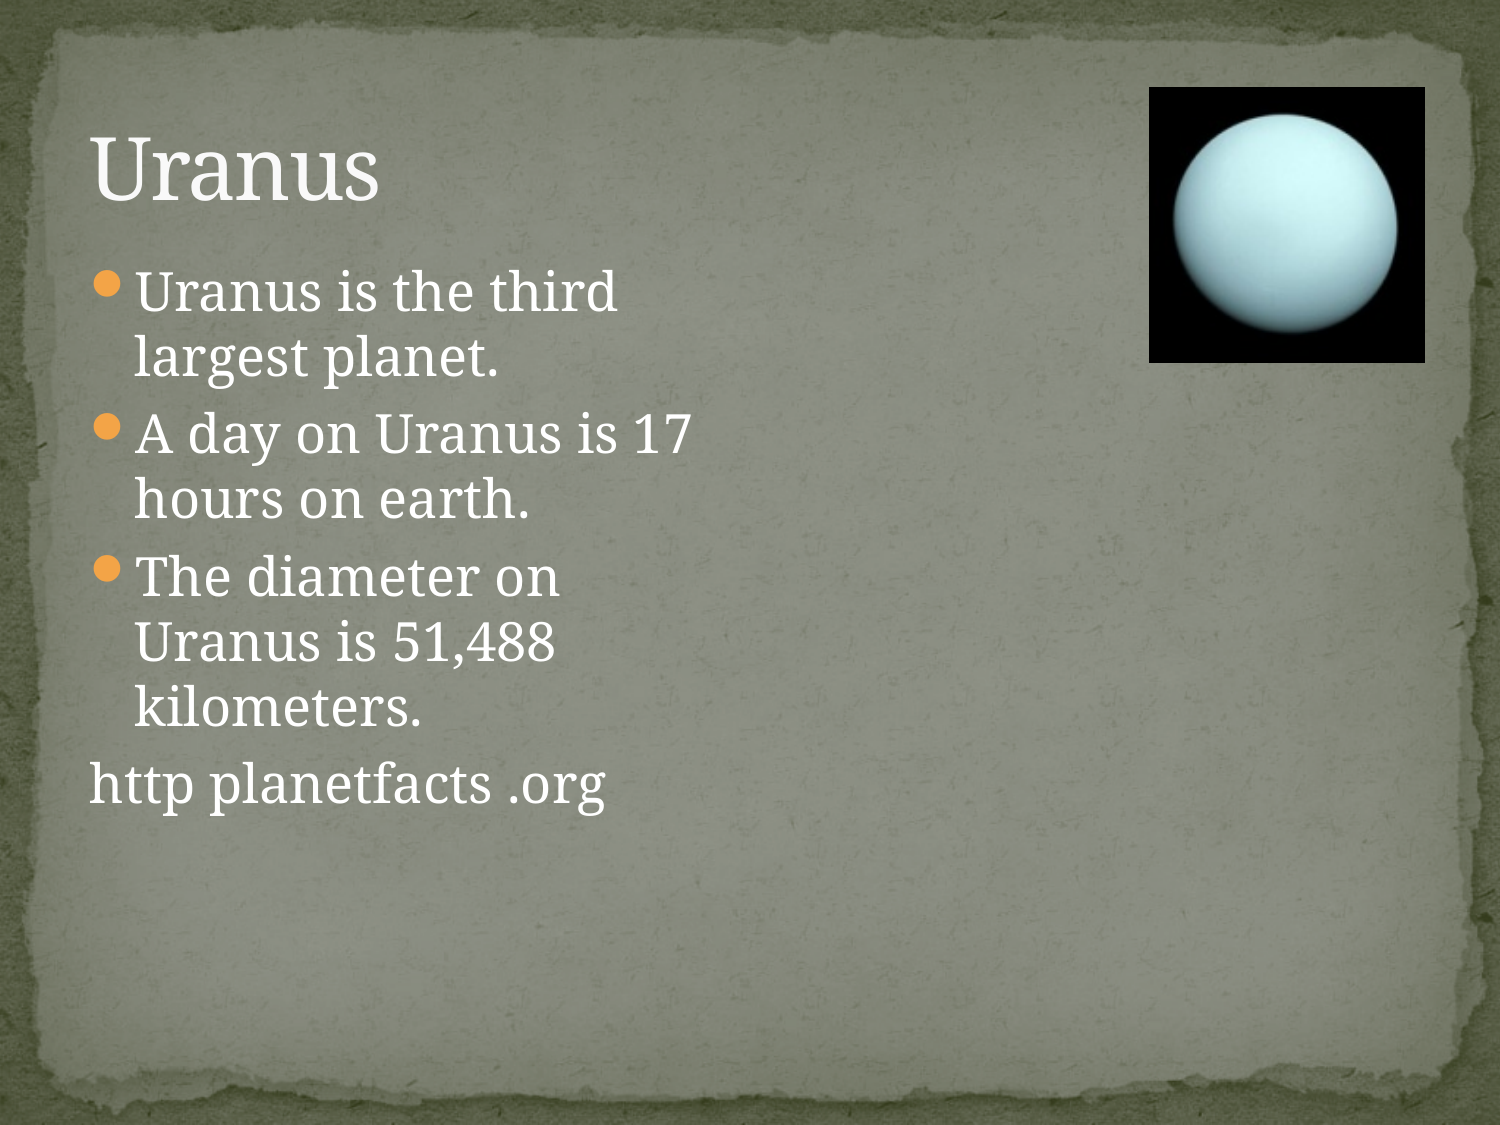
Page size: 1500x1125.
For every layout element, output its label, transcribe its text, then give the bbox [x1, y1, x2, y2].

list Uranus is the third largest planet. A day on Uranus is 17 hours on earth. The diameter on Uranus is 51,488 kilometers. http planetfacts .org [75, 249, 741, 1000]
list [1152, 90, 1424, 361]
title Uranus [74, 24, 1425, 225]
